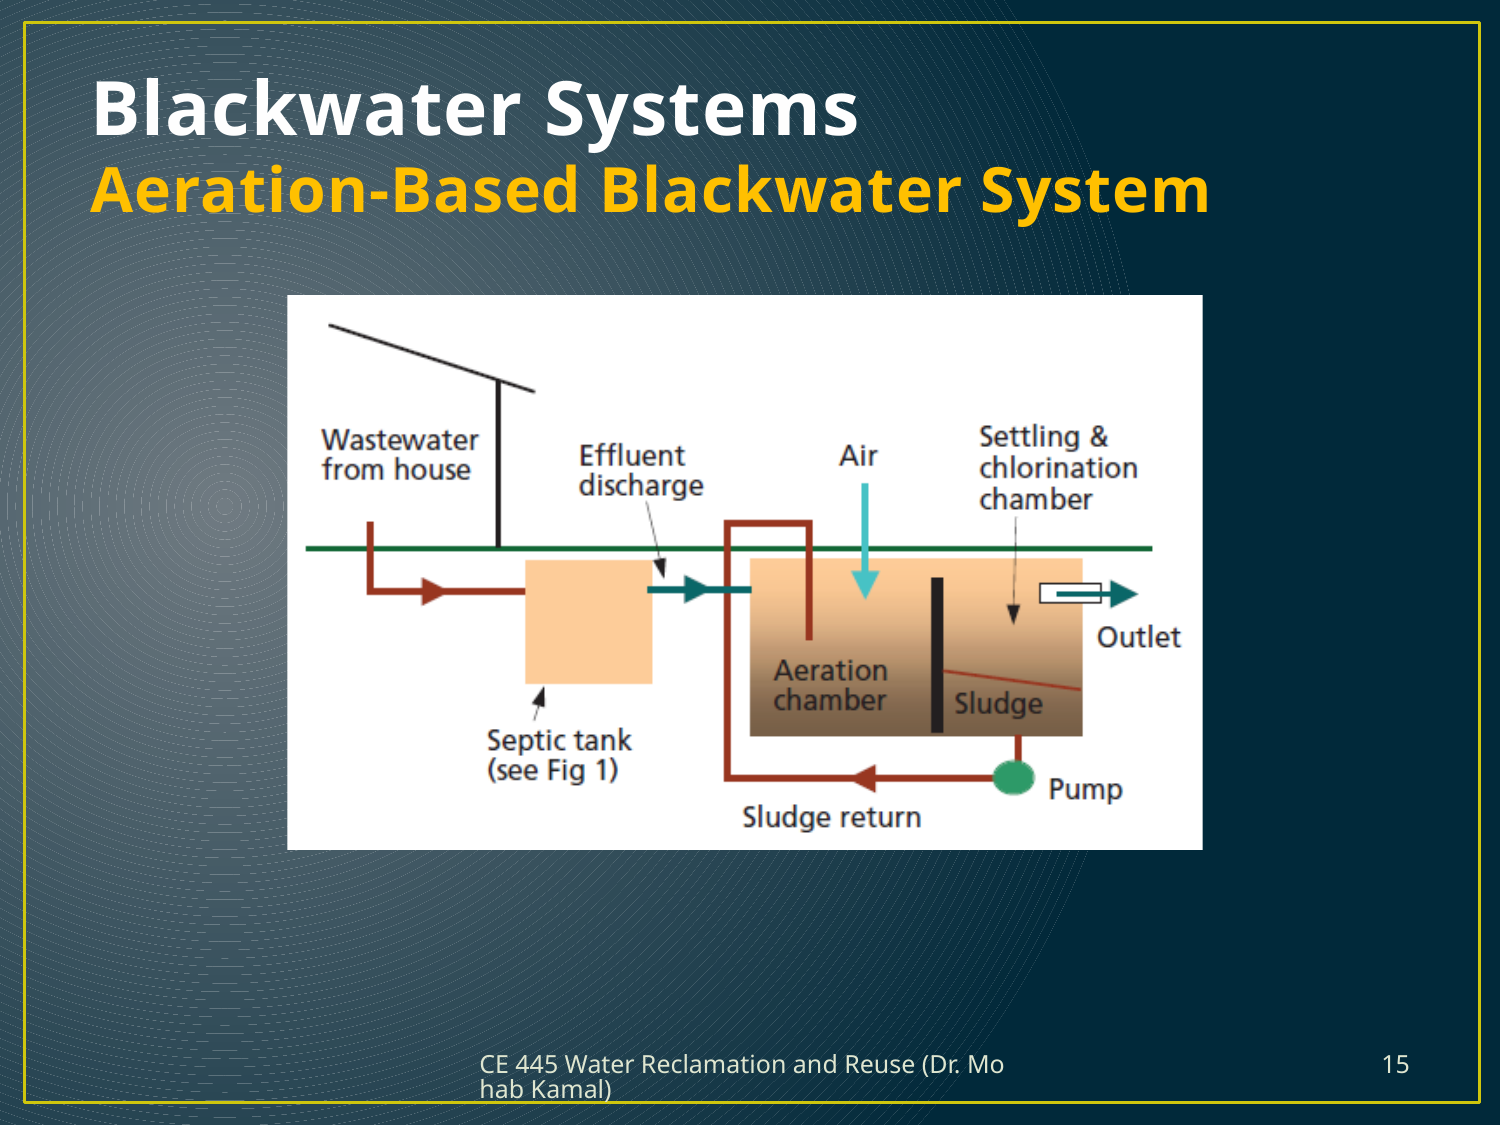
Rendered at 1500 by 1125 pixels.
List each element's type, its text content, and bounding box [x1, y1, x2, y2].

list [287, 295, 1203, 851]
picture [1095, 289, 1103, 295]
footer CE 445 Water Reclamation and Reuse (Dr. Mohab Kamal) [464, 1035, 1036, 1096]
title Blackwater Systems Aeration-Based Blackwater System [75, 45, 1425, 233]
picture [1047, 856, 1057, 864]
slide_number 15 [1074, 1035, 1425, 1096]
